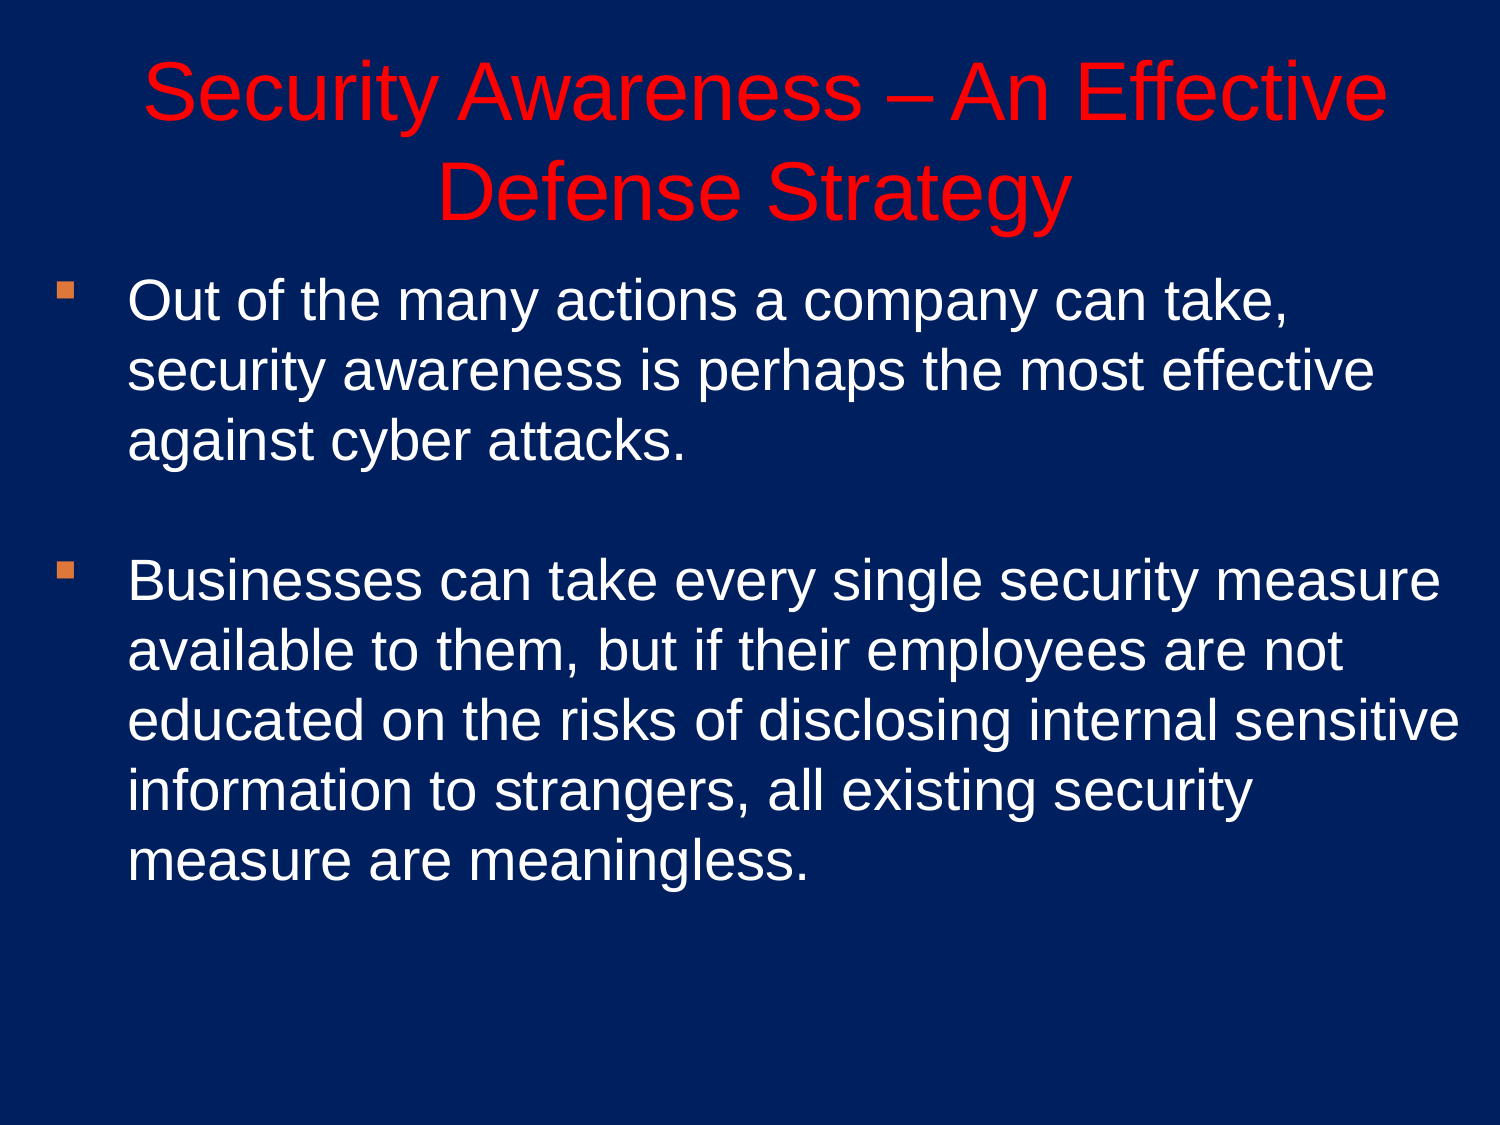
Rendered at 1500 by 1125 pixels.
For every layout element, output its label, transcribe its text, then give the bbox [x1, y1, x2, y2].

text_box Out of the many actions a company can take, security awareness is perhaps the most effective against cyber attacks. Businesses can take every single security measure available to them, but if their employees are not educated on the risks of disclosing internal sensitive information to strangers, all existing security measure are meaningless. [49, 262, 1475, 918]
title Security Awareness – An Effective Defense Strategy [50, 12, 1462, 238]
